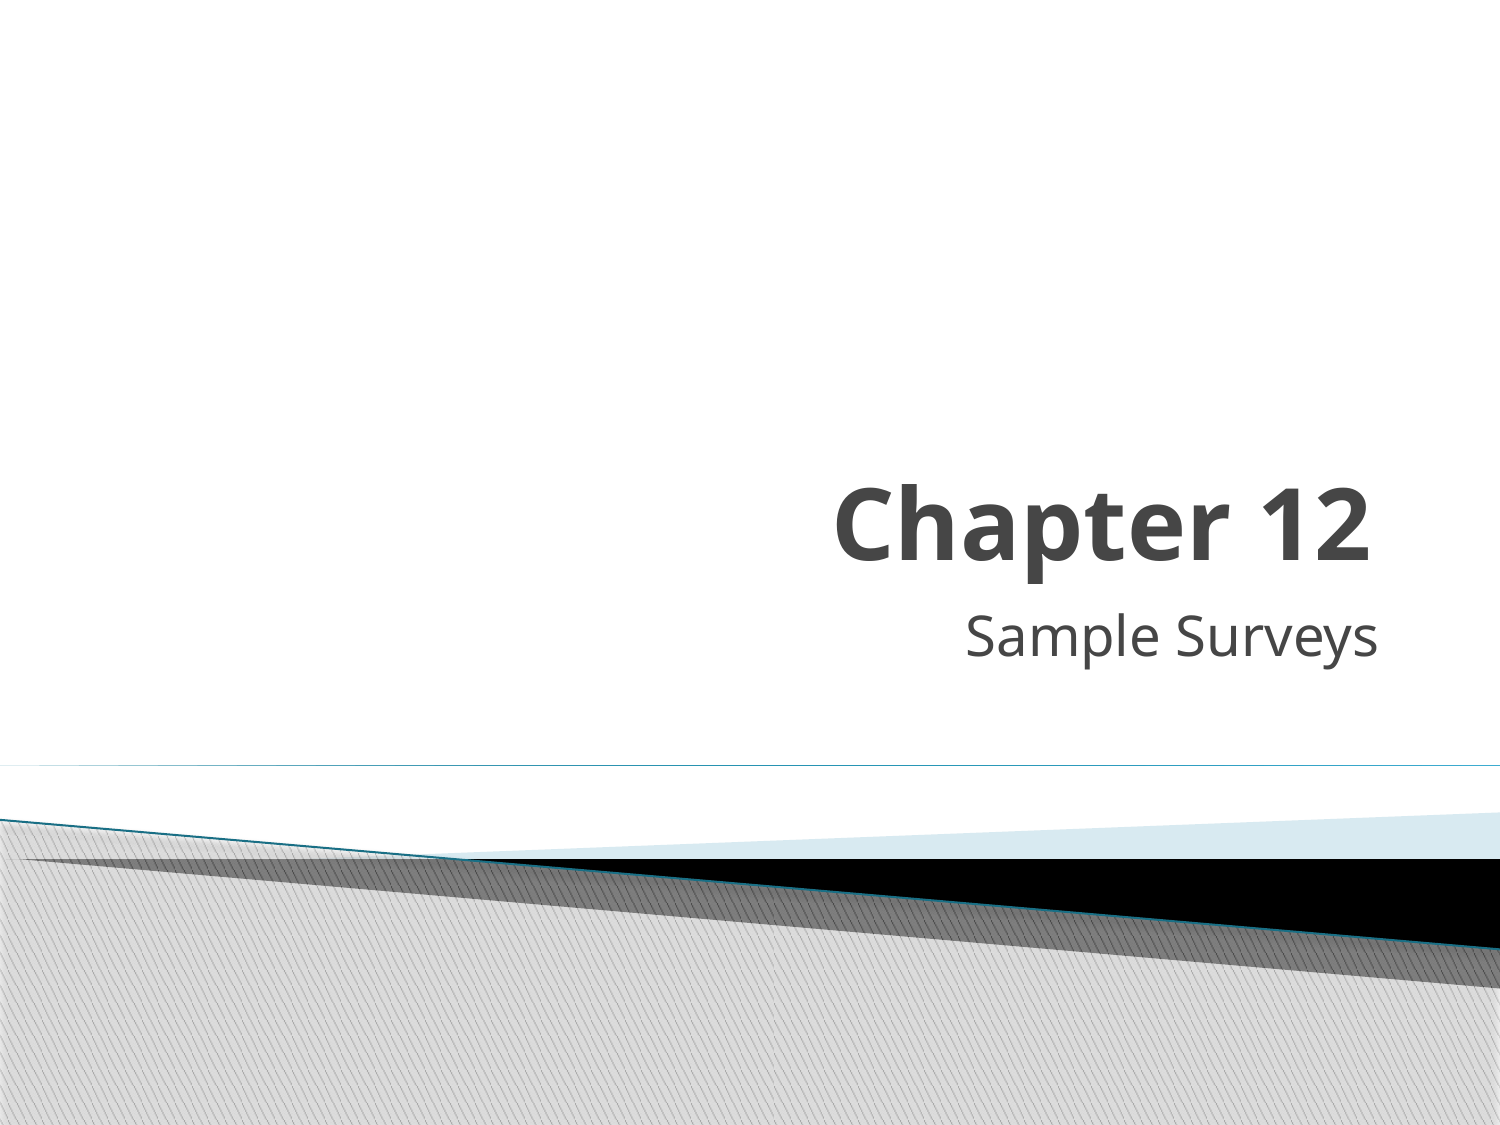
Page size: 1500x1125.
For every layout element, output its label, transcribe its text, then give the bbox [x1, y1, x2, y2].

picture [5, 859, 1500, 989]
subtitle Sample Surveys [112, 592, 1388, 790]
title Chapter 12 [112, 287, 1388, 588]
